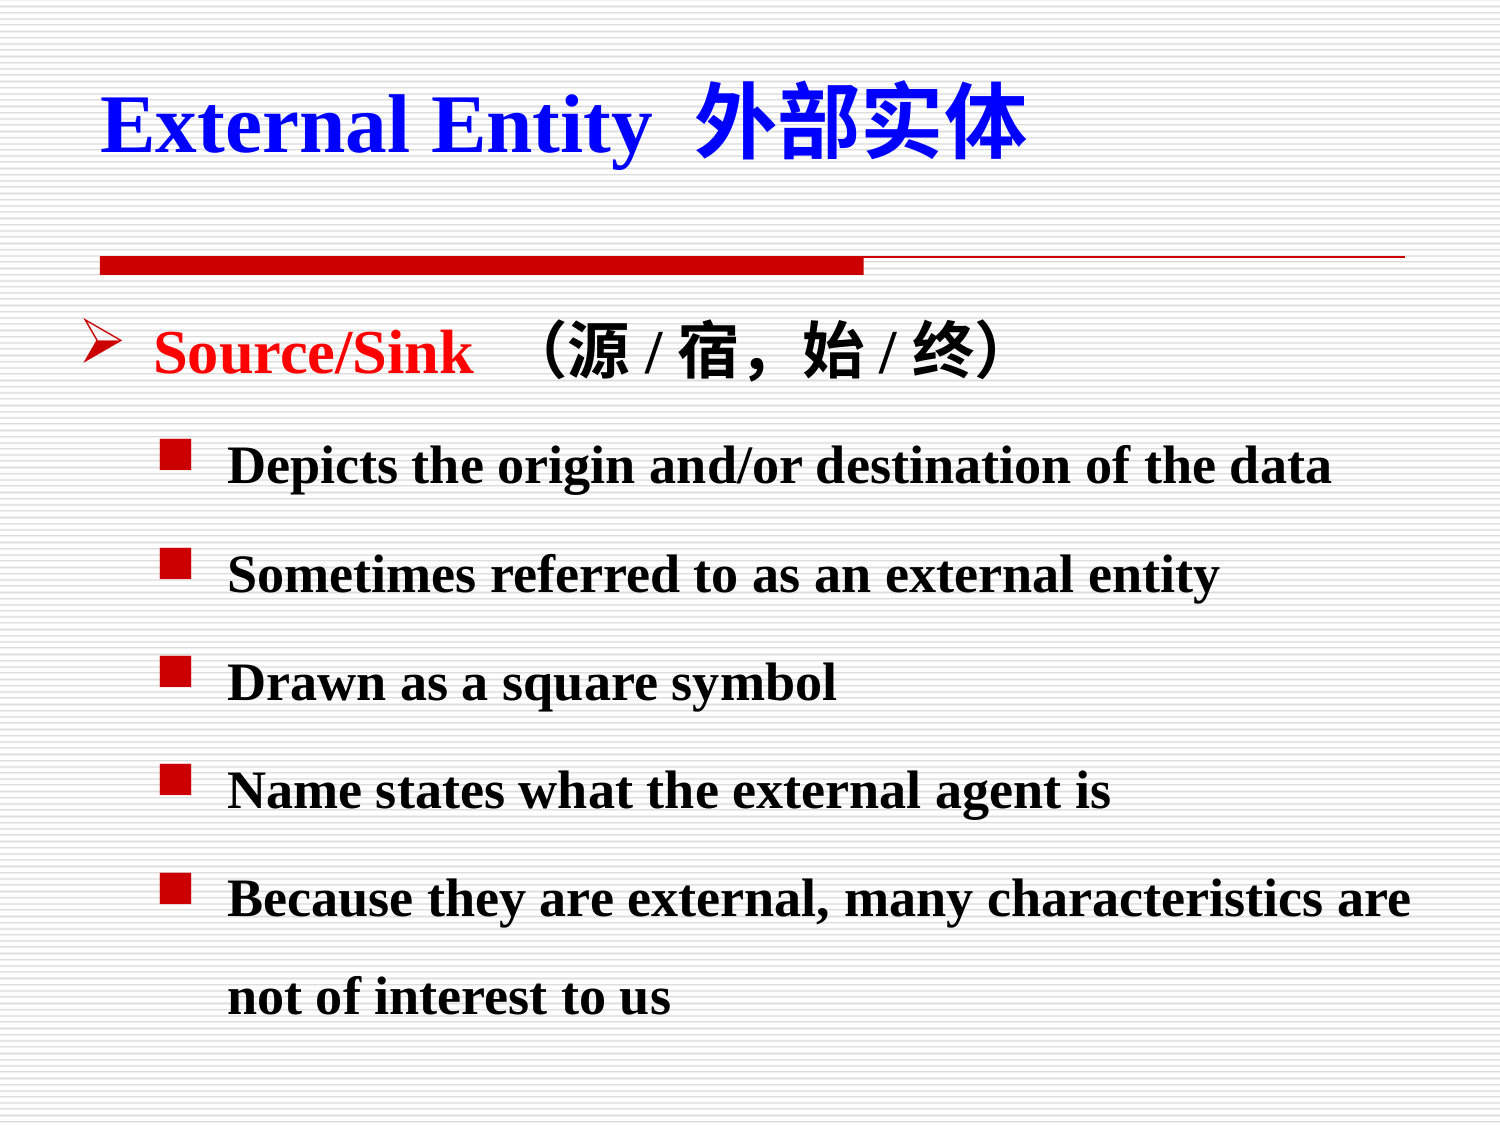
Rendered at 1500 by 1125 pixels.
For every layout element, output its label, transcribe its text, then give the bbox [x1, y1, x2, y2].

picture [0, 0, 1500, 1125]
text_box External Entity 外部实体 [85, 75, 1148, 164]
text_box Source/Sink （源/宿，始/终） Depicts the origin and/or destination of the data Sometimes referred to as an external entity Drawn as a square symbol Name states what the external agent is Because they are external, many characteristics are not of interest to us [63, 304, 1451, 1067]
